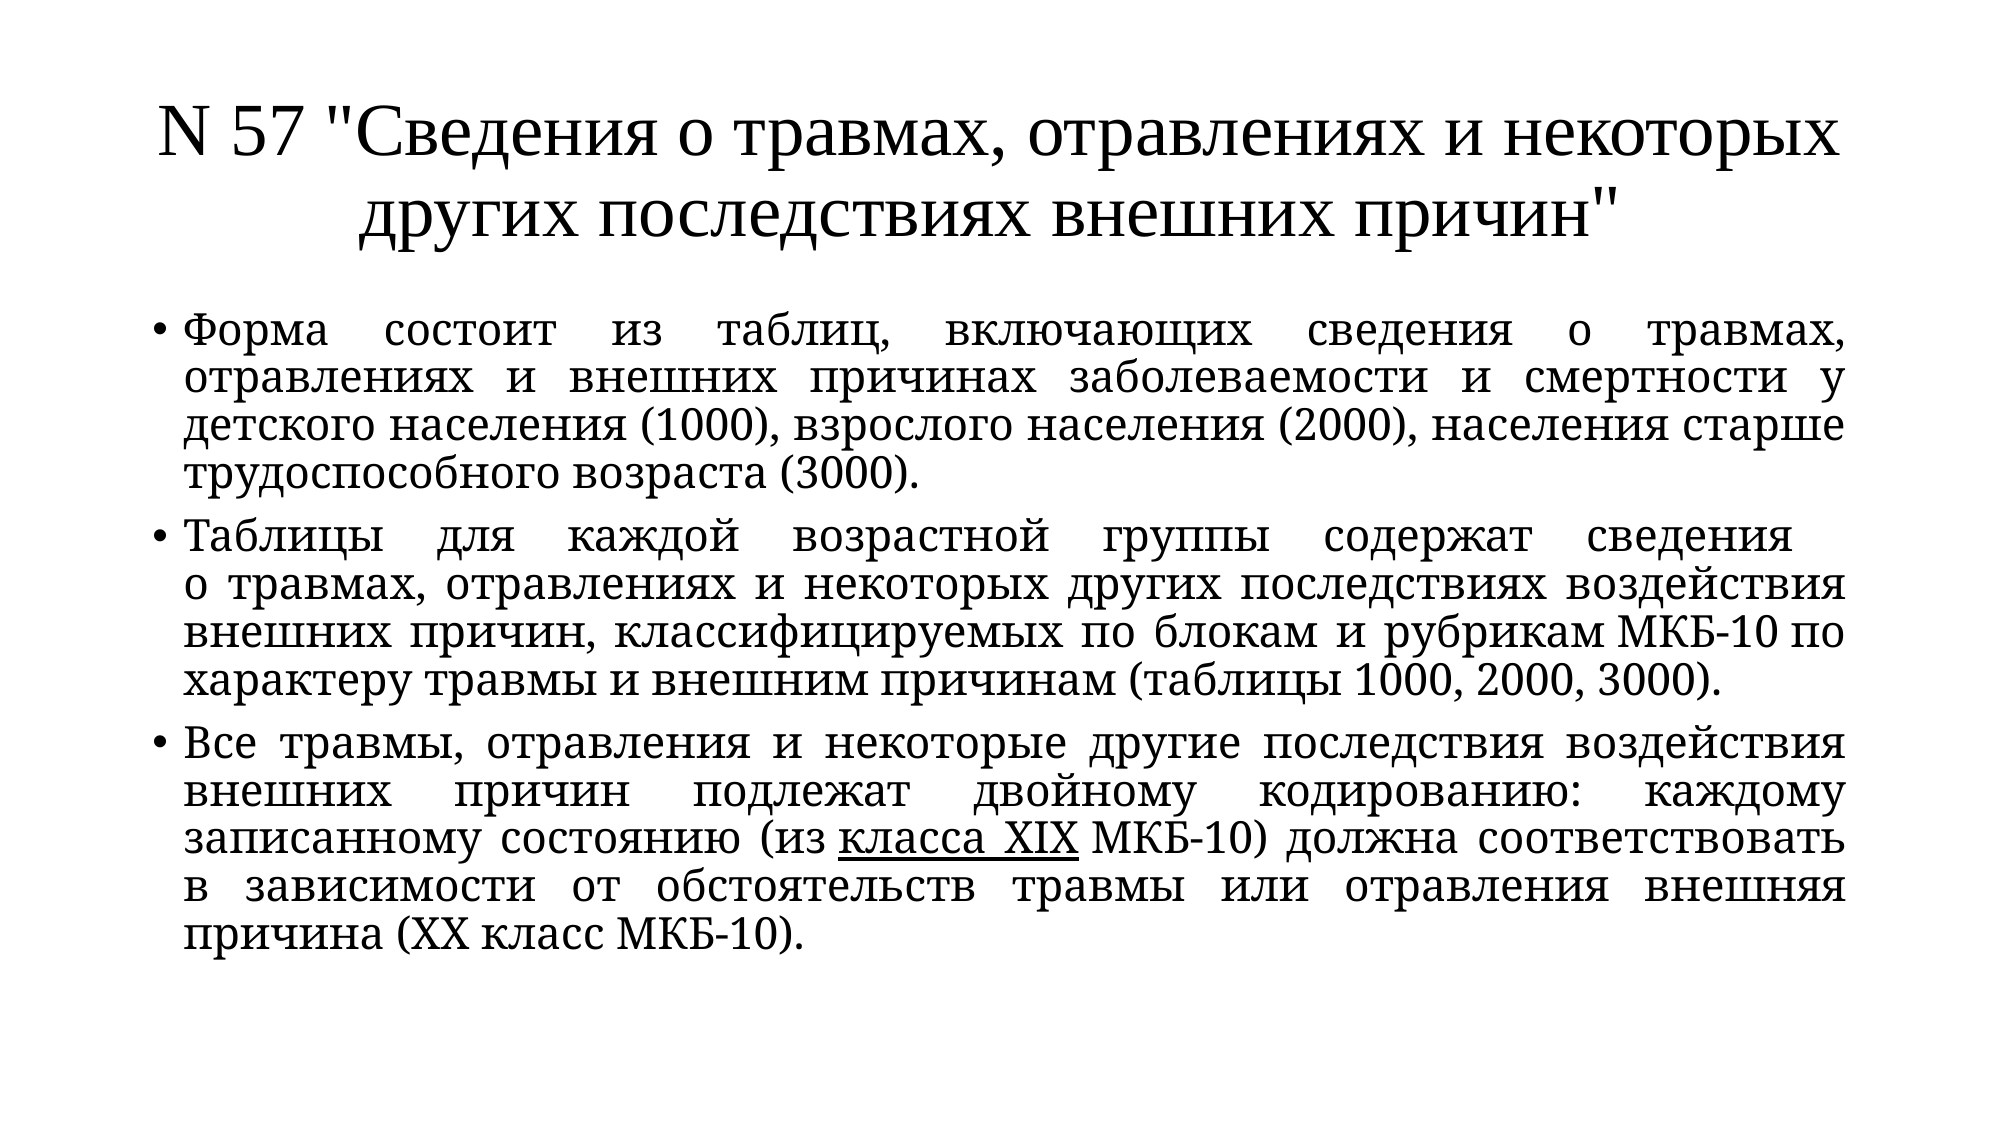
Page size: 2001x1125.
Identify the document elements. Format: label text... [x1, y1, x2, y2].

title N 57 "Сведения о травмах, отравлениях и некоторых других последствиях внешних причин" [137, 63, 1863, 281]
list Форма состоит из таблиц, включающих сведения о травмах, отравлениях и внешних причинах заболеваемости и смертности у детского населения (1000), взрослого населения (2000), населения старше трудоспособного возраста (3000). Таблицы для каждой возрастной группы содержат сведения о травмах, отравлениях и некоторых других последствиях воздействия внешних причин, классифицируемых по блокам и рубрикам МКБ-10 по характеру травмы и внешним причинам (таблицы 1000, 2000, 3000). Все травмы, отравления и некоторые другие последствия воздействия внешних причин подлежат двойному кодированию: каждому записанному состоянию (из класса XIX МКБ-10) должна соответствовать в зависимости от обстоятельств травмы или отравления внешняя причина (XX класс МКБ-10). [137, 299, 1863, 1014]
